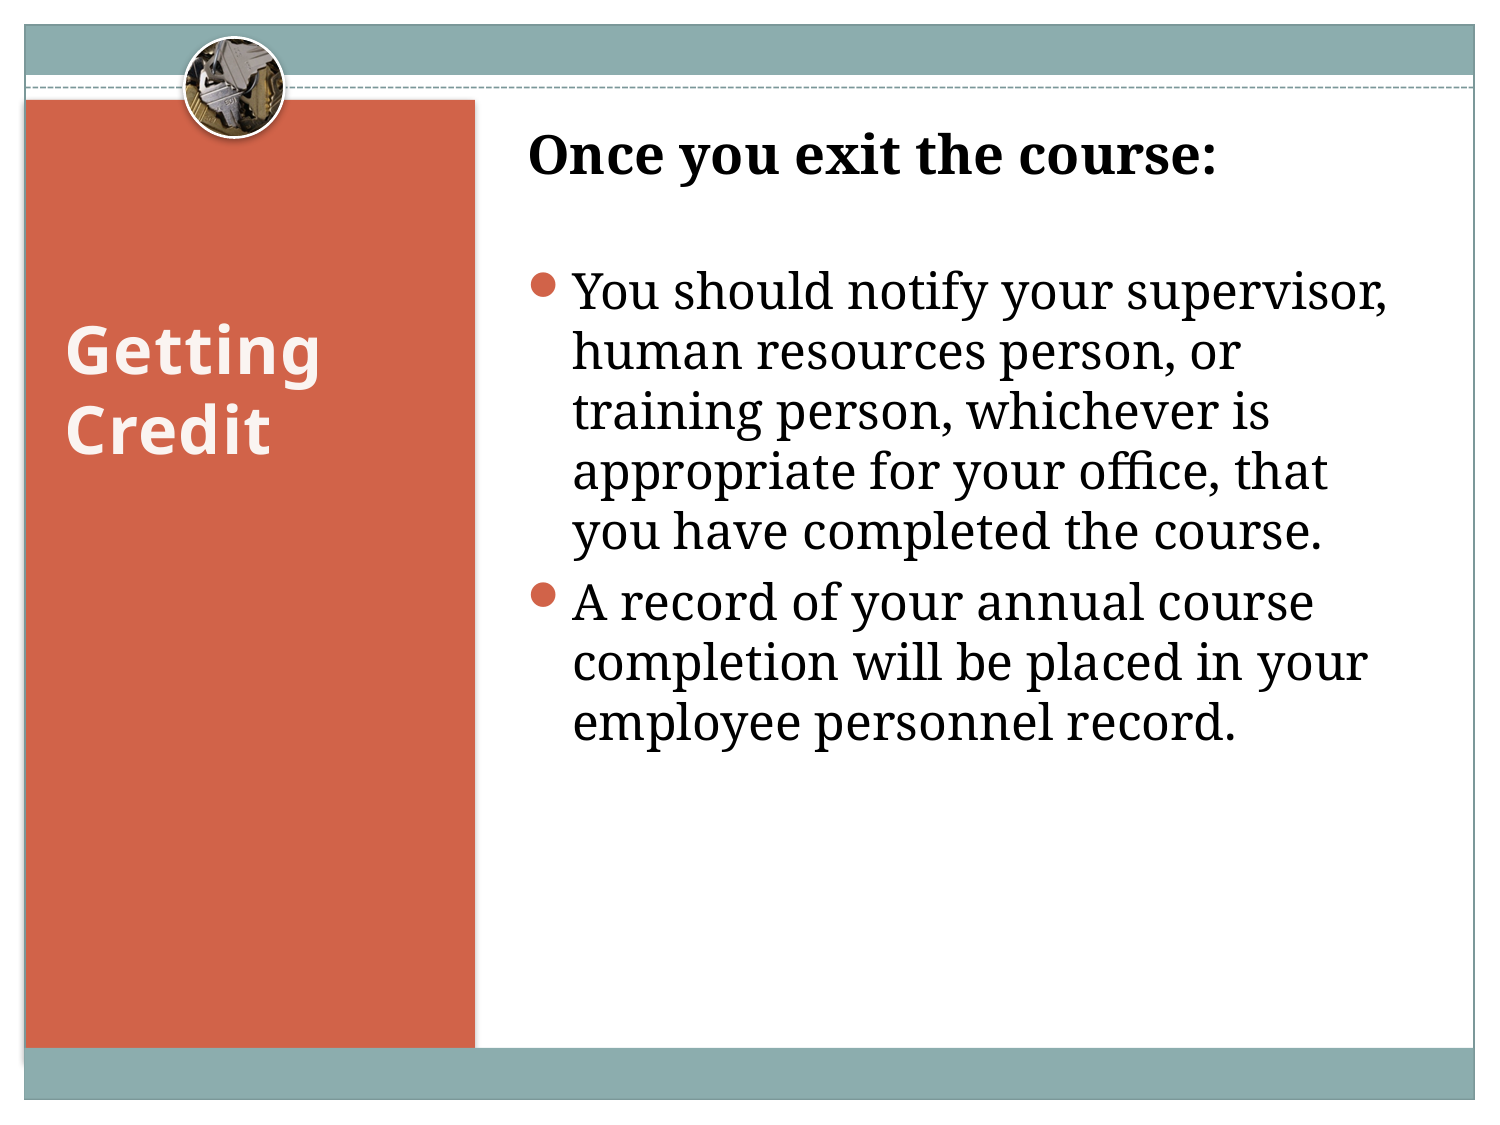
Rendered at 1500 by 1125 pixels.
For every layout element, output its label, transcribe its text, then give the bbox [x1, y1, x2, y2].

title Getting Credit [50, 125, 463, 475]
picture [186, 39, 282, 125]
list Once you exit the course: You should notify your supervisor, human resources person, or training person, whichever is appropriate for your office, that you have completed the course. A record of your annual course completion will be placed in your employee personnel record. [512, 112, 1438, 1000]
